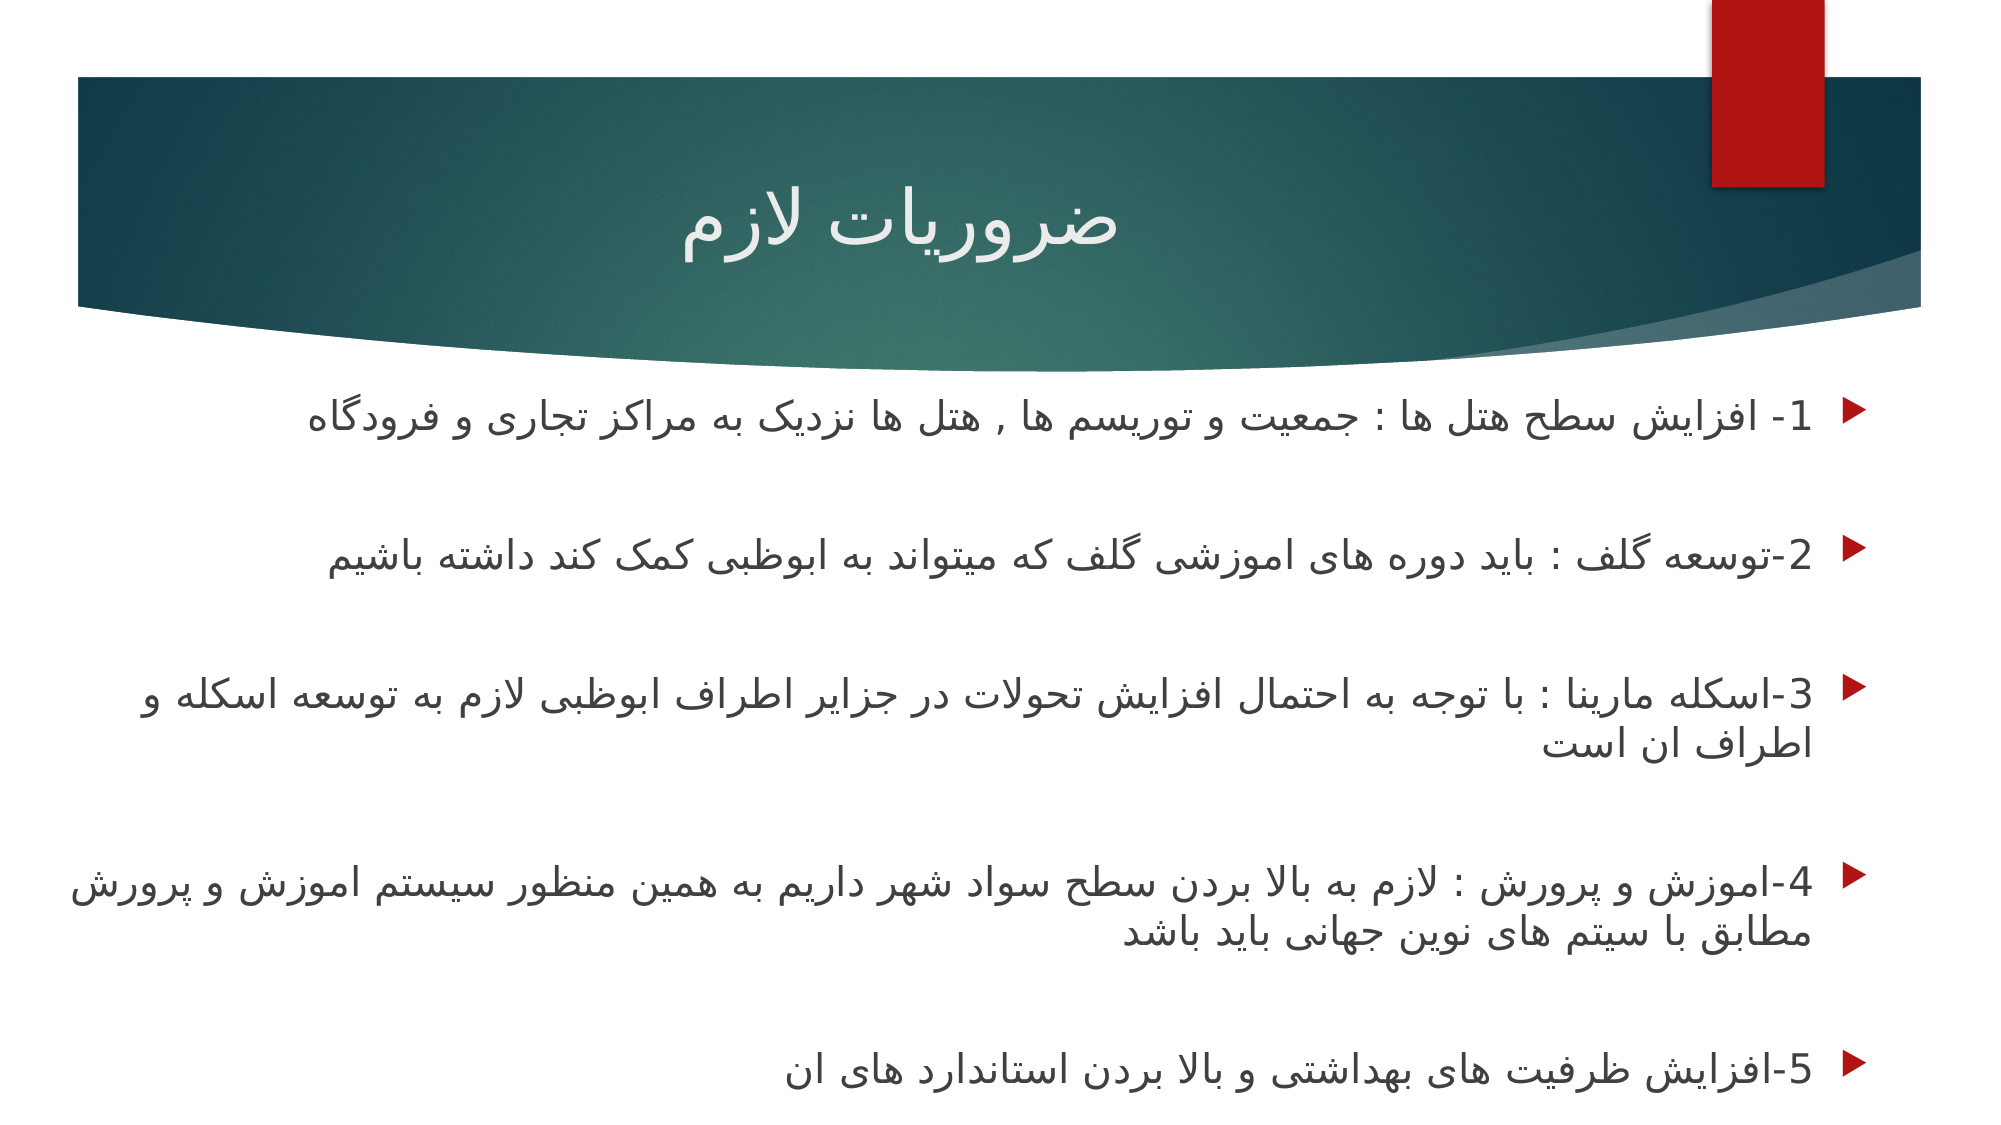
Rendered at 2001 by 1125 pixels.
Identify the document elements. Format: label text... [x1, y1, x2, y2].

title ضروریات لازم [645, 160, 1290, 268]
list 1- افزایش سطح هتل ها : جمعیت و توریسم ها ‚ هتل ها نزدیک به مراکز تجاری و فرودگاه 2-توسعه گلف : باید دوره های اموزشی گلف که میتواند به ابوظبی کمک کند داشته باشیم 3-اسکله مارینا : با توجه به احتمال افزایش تحولات در جزایر اطراف ابوظبی لازم به توسعه اسکله و اطراف ان است 4-اموزش و پرورش : لازم به بالا بردن سطح سواد شهر داریم به همین منظور سیستم اموزش و پرورش مطابق با سیتم های نوین جهانی باید باشد 5-افزایش ظرفیت های بهداشتی و بالا بردن استاندارد های ان [50, 382, 1885, 1103]
